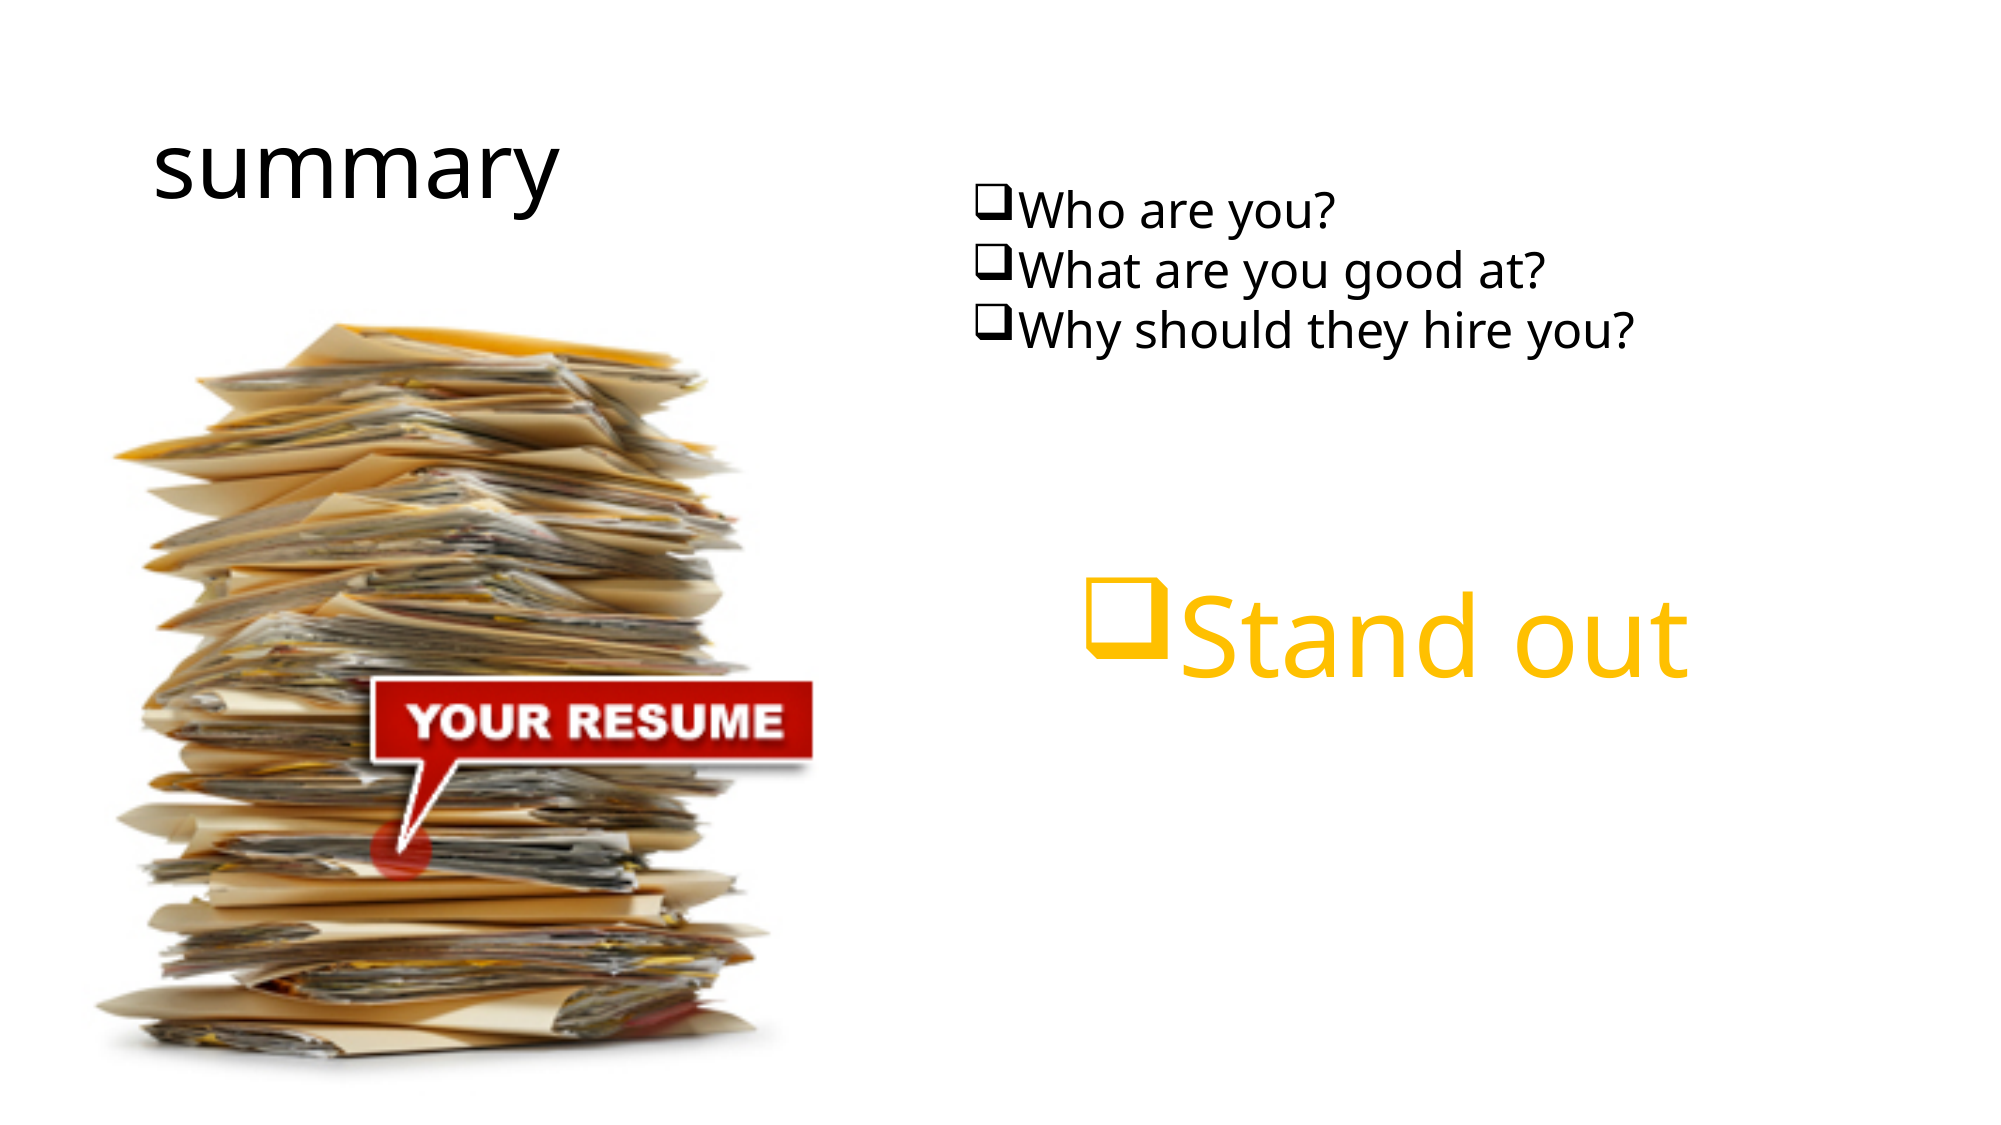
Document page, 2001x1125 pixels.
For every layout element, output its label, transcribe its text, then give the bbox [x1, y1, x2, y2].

picture [61, 308, 819, 1096]
text_box Stand out [1062, 557, 2000, 843]
text_box Who are you? What are you good at? Why should they hire you? [956, 171, 1895, 426]
title summary [137, 59, 1863, 278]
